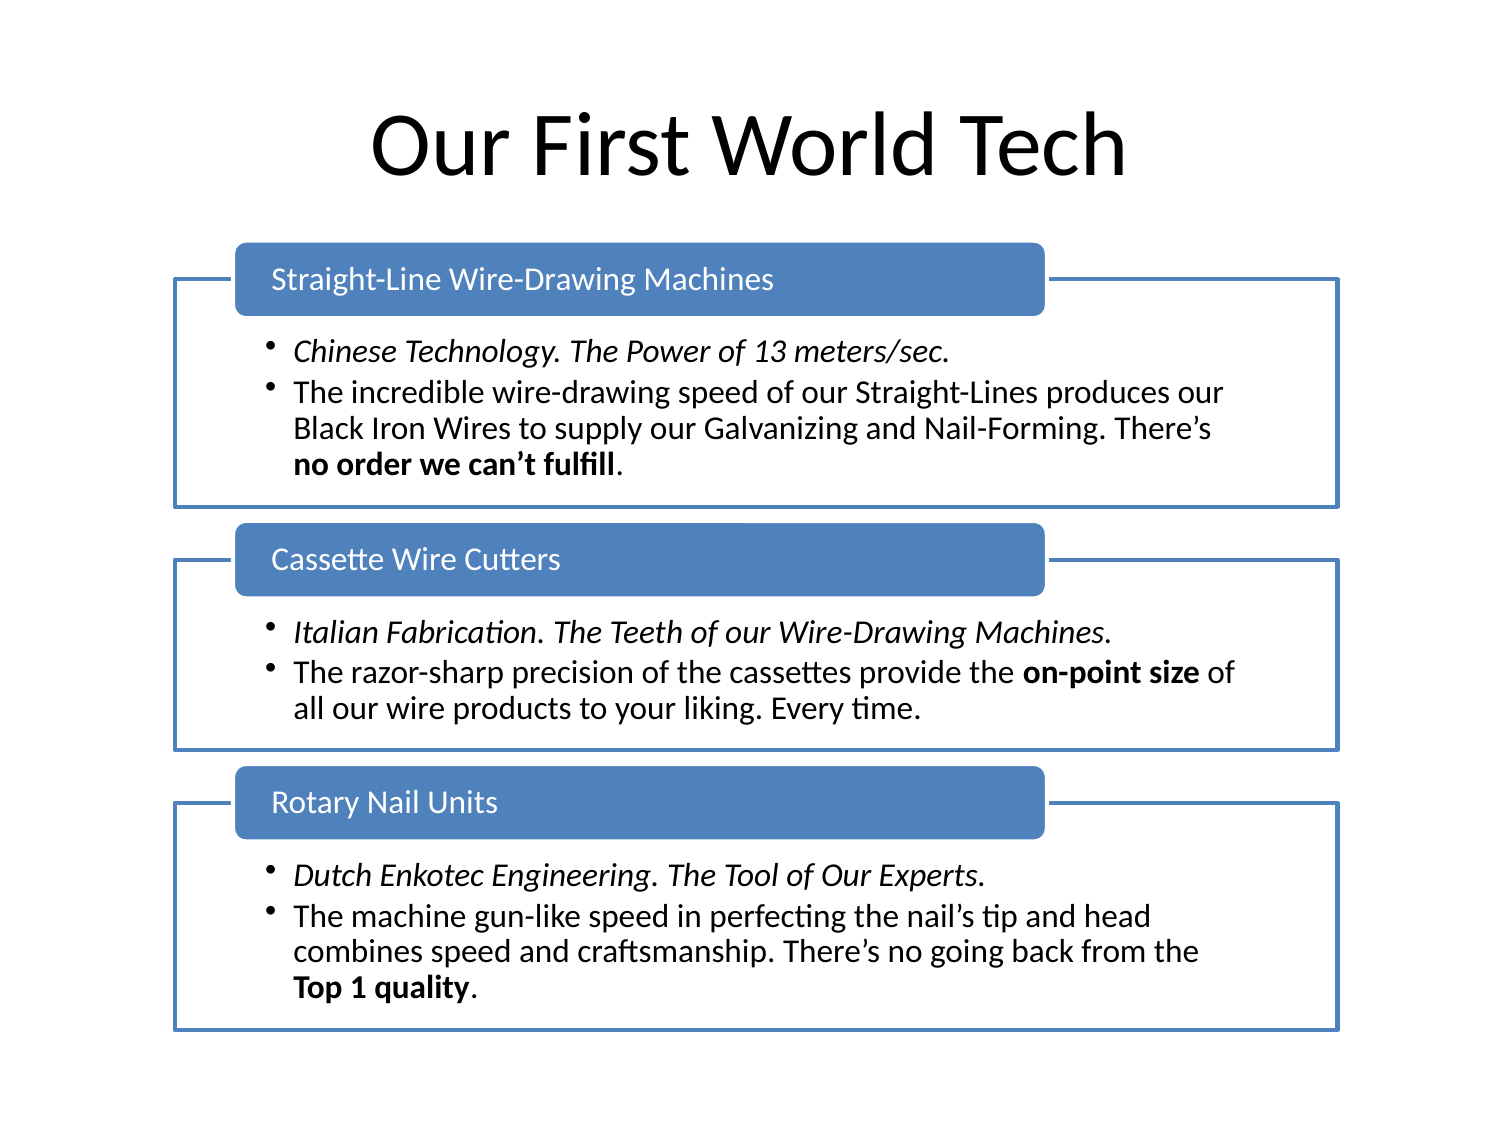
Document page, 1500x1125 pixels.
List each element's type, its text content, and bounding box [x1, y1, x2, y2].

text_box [174, 237, 1338, 1034]
title Our First World Tech [75, 45, 1425, 233]
